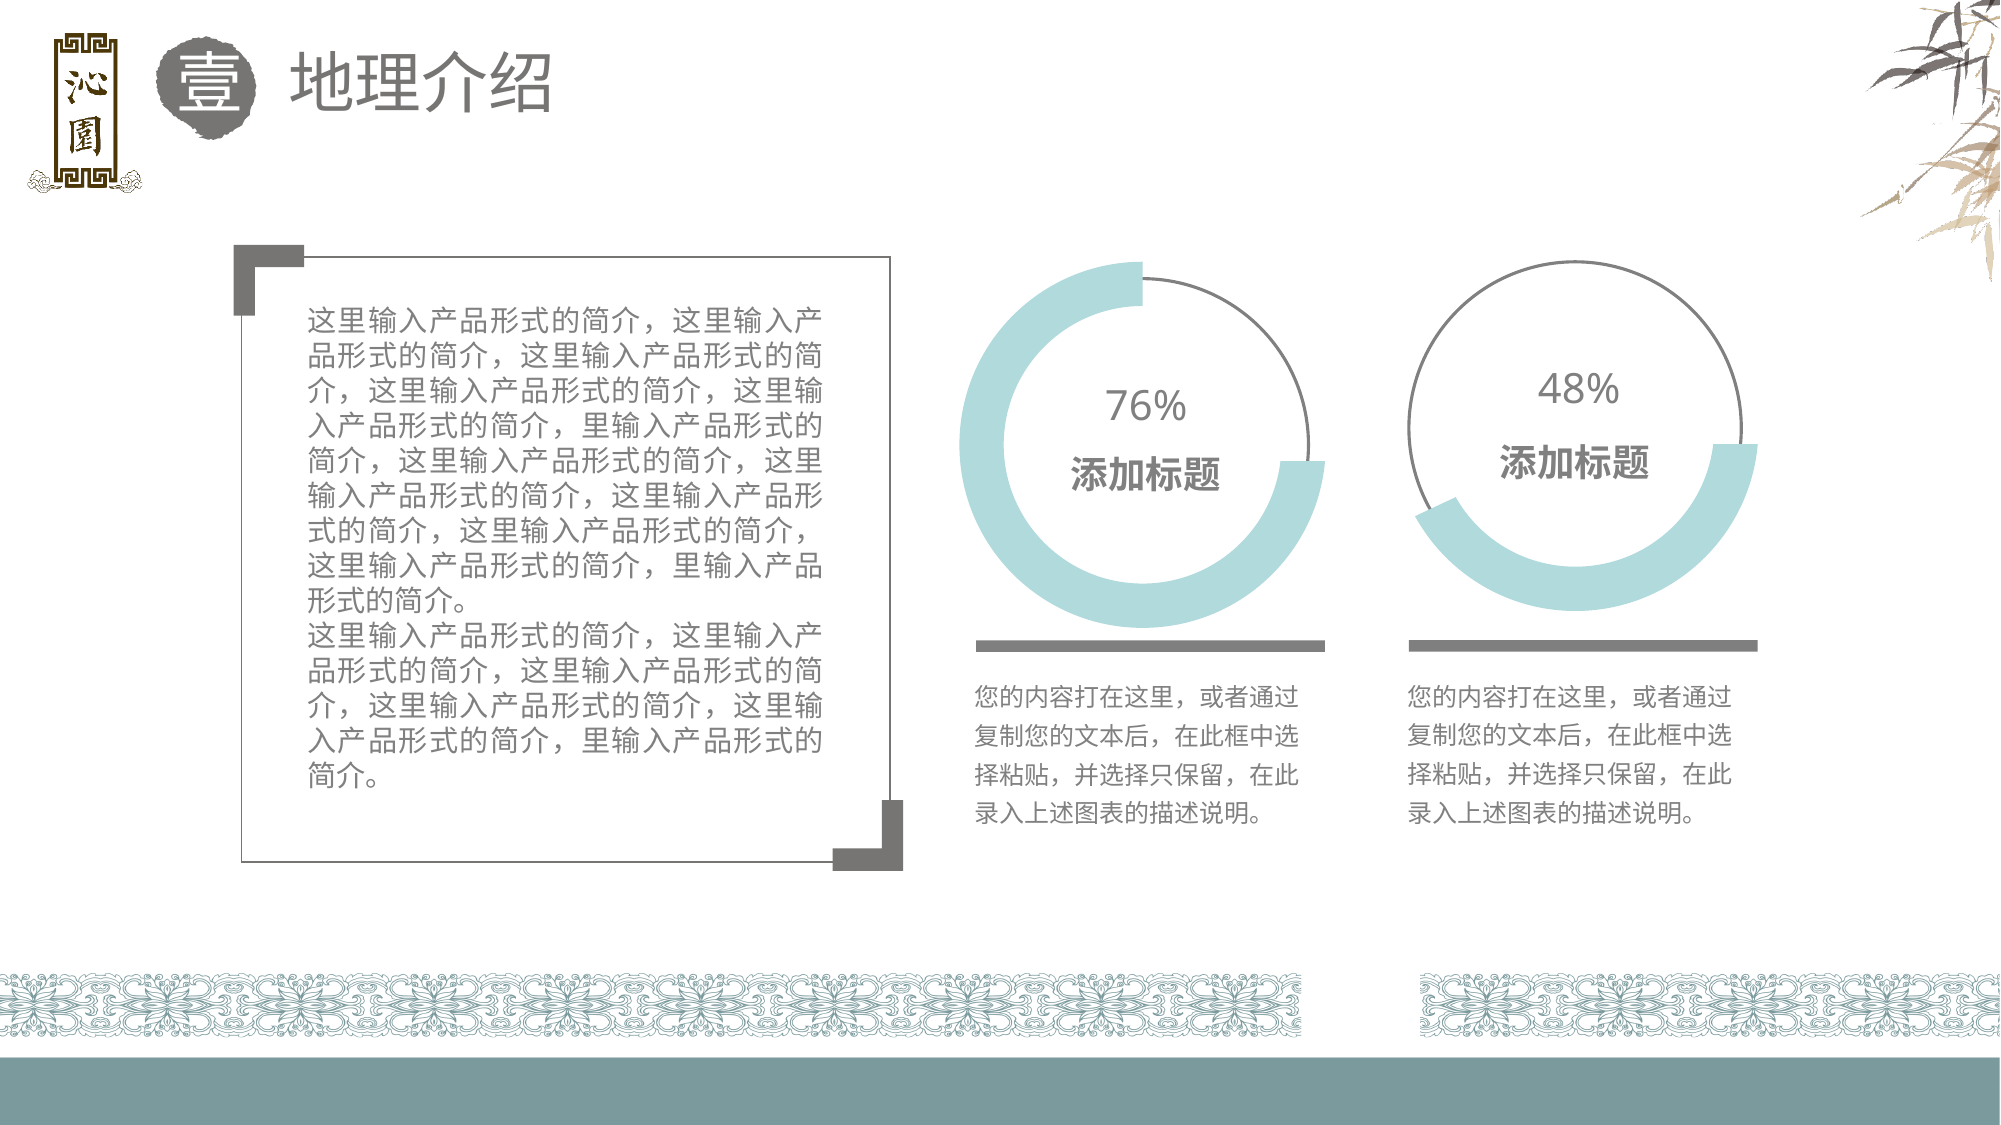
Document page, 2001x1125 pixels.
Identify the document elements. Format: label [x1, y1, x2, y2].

text_box [1408, 261, 1758, 611]
picture [1860, 0, 2000, 282]
text_box [1392, 640, 1770, 838]
text_box [960, 640, 1325, 871]
text_box [154, 33, 736, 143]
text_box [959, 261, 1325, 628]
picture [0, 973, 2000, 1125]
picture [27, 33, 143, 206]
text_box [233, 244, 904, 871]
